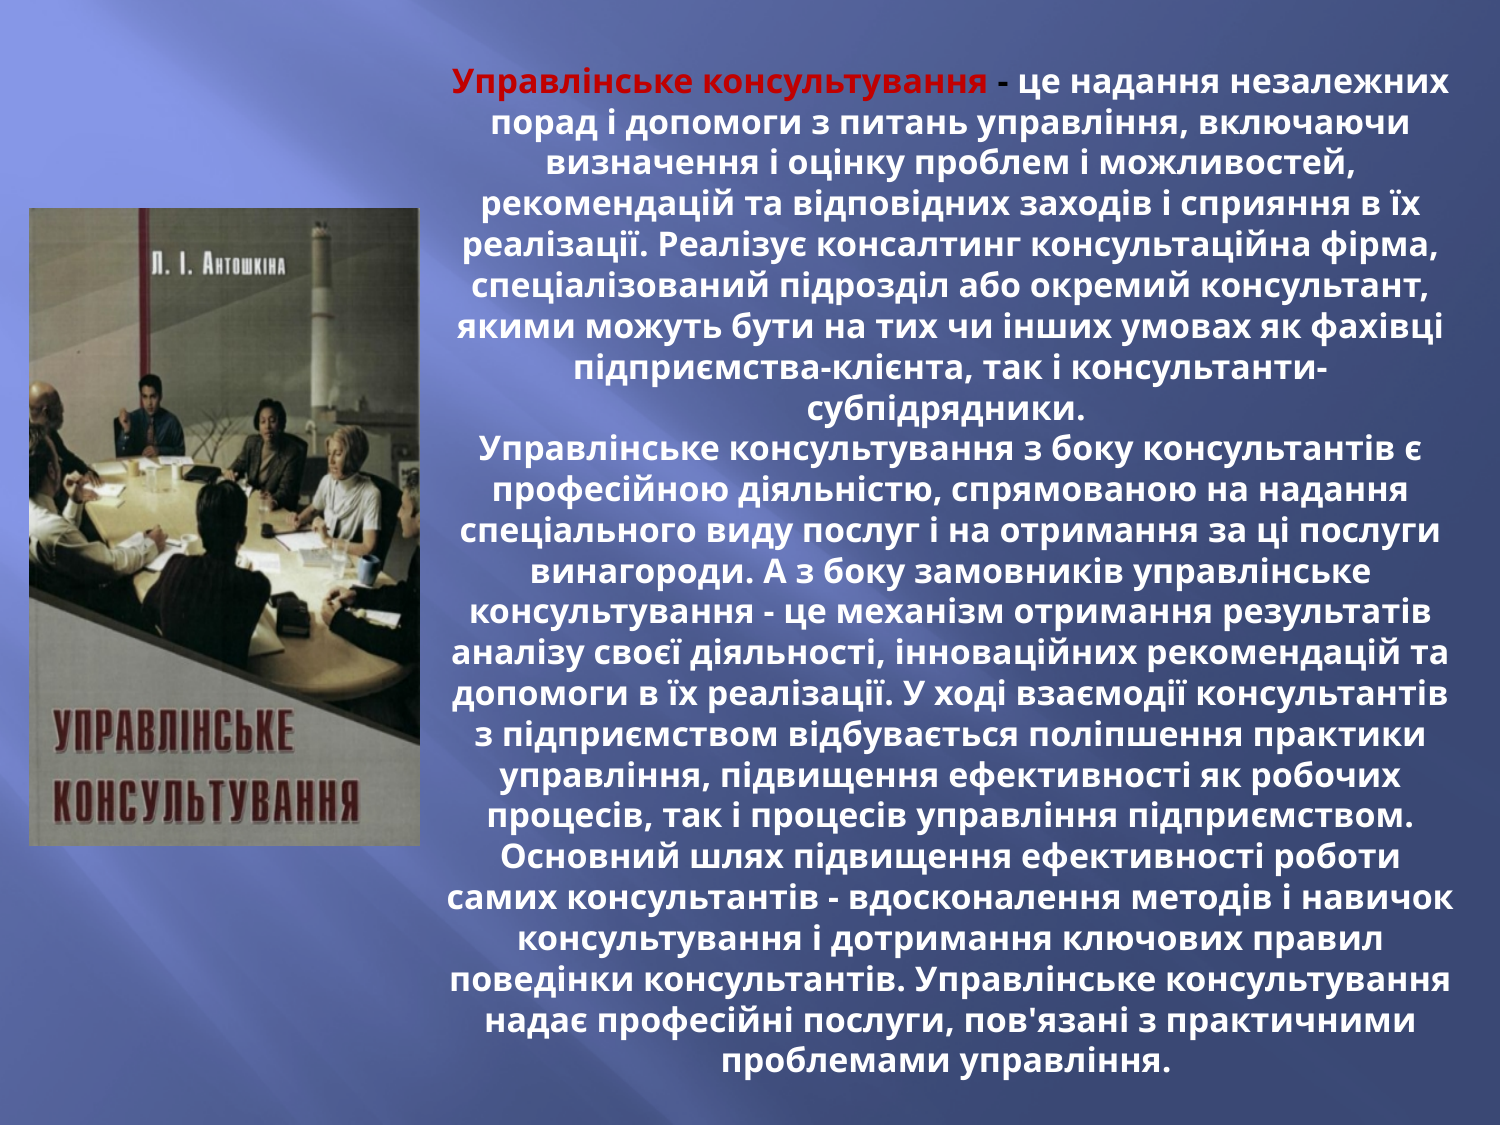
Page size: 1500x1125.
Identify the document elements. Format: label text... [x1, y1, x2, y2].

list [29, 207, 420, 847]
title Управлінське консультування - це надання незалежних порад і допомоги з питань управління, включаючи визначення і оцінку проблем і можливостей, рекомендацій та відповідних заходів і сприяння в їх реалізації. Реалізує консалтинг консультаційна фірма, спеціалізований підрозділ або окремий консультант, якими можуть бути на тих чи інших умовах як фахівці підприємства-клієнта, так і консультанти-субпідрядники. Управлінське консультування з боку консультантів є професійною діяльністю, спрямованою на надання спеціального виду послуг і на отримання за ці послуги винагороди. А з боку замовників управлінське консультування - це механізм отримання результатів аналізу своєї діяльності, інноваційних рекомендацій та допомоги в їх реалізації. У ході взаємодії консультантів з підприємством відбувається поліпшення практики управління, підвищення ефективності як робочих процесів, так і процесів управління підприємством. Основний шлях підвищення ефективності роботи самих консультантів - вдосконалення методів і навичок консультування і дотримання ключових правил поведінки консультантів. Управлінське консультування надає професійні послуги, пов'язані з практичними проблемами управління. [431, 45, 1471, 1094]
